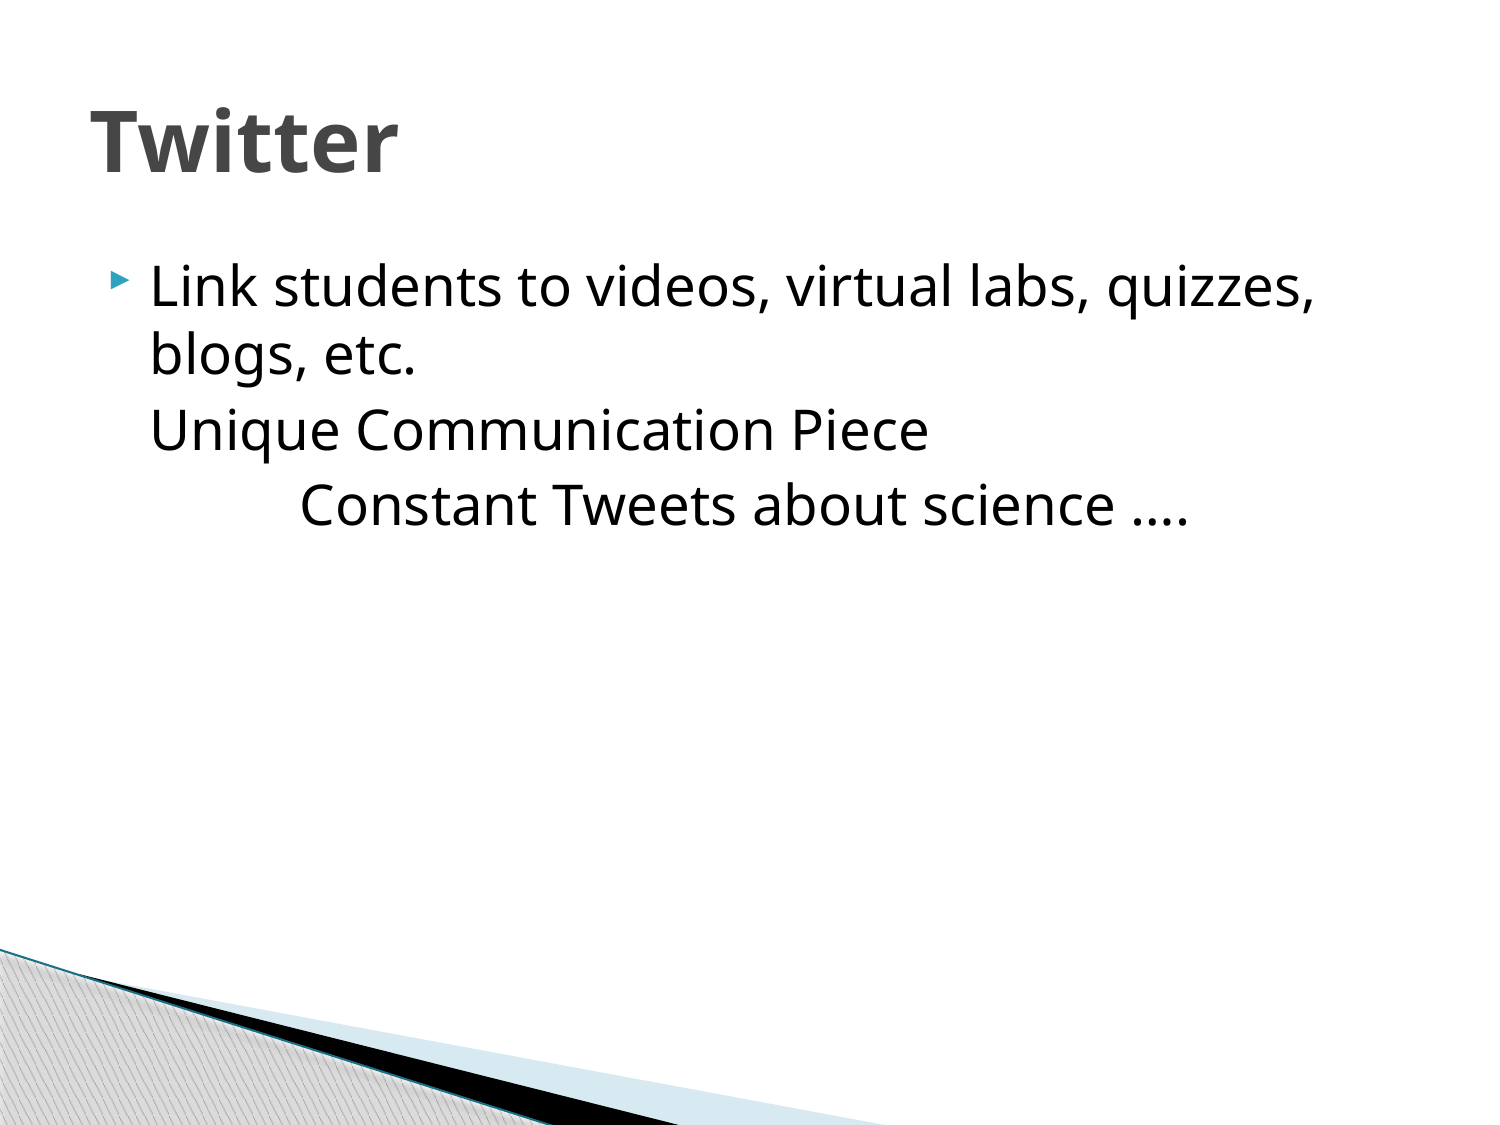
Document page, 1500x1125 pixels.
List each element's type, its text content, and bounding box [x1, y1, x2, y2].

list Link students to videos, virtual labs, quizzes, blogs, etc. Unique Communication Piece Constant Tweets about science …. [75, 243, 1425, 986]
title Twitter [75, 45, 1425, 233]
